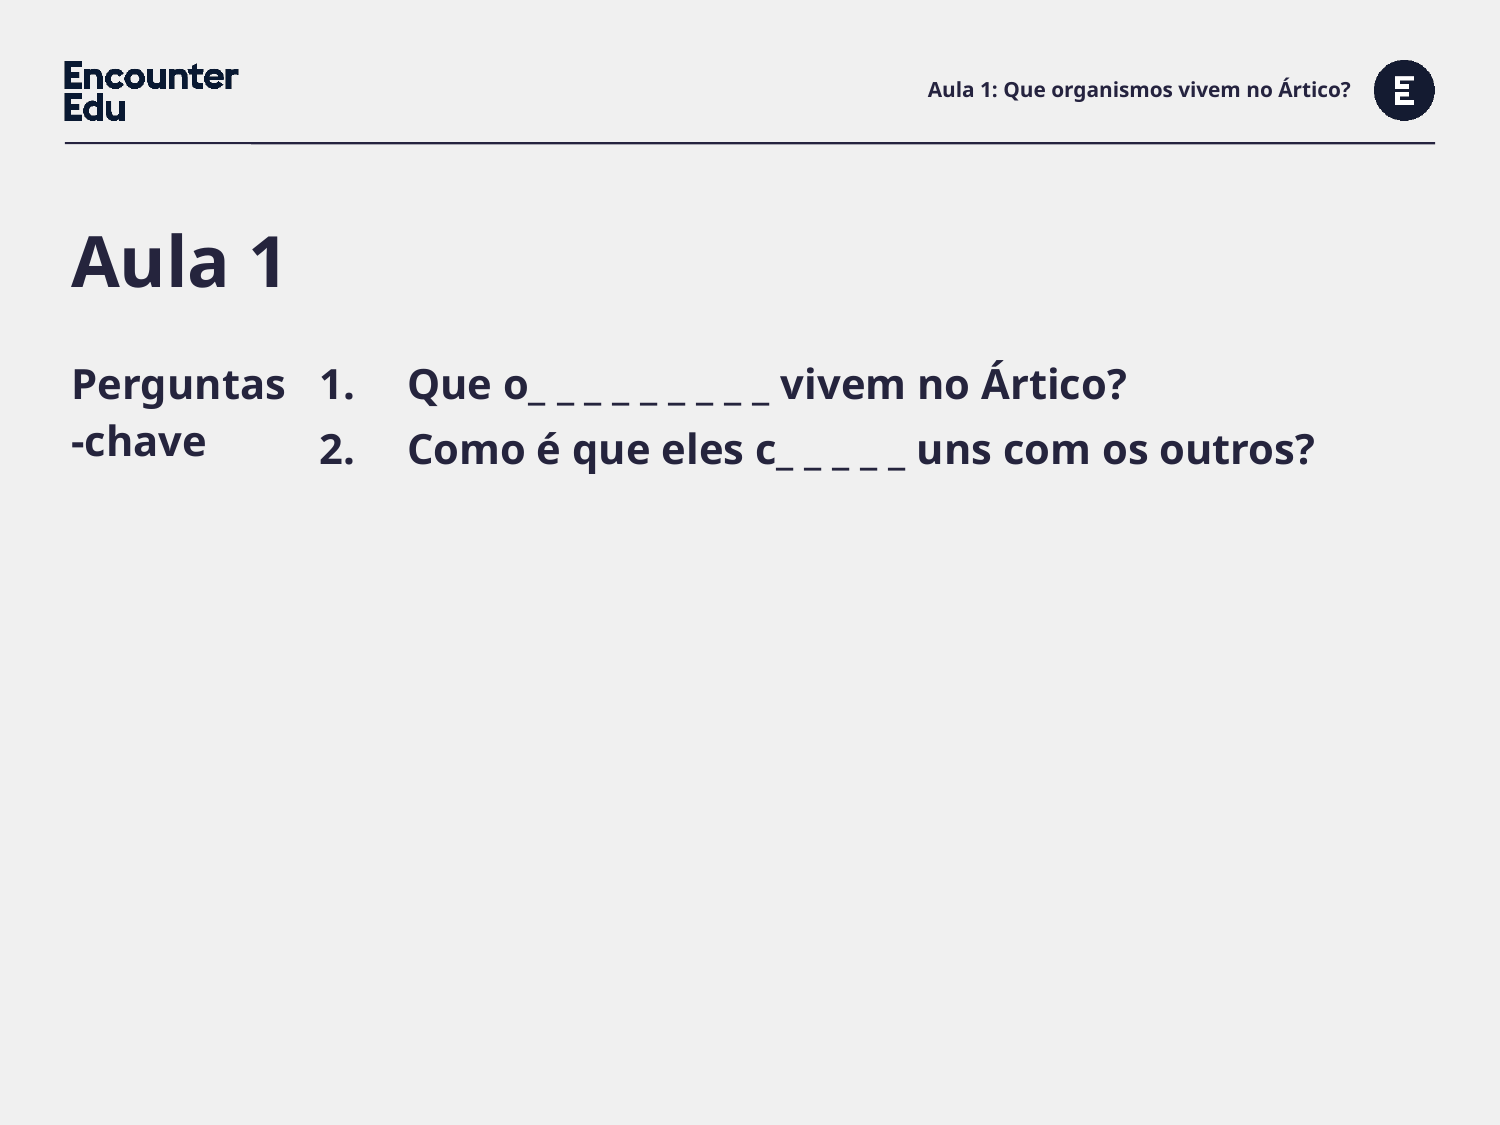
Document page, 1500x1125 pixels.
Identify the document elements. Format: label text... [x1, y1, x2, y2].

table_header Que o_ _ _ _ _ _ _ _ _ vivem no Ártico? Como é que eles c_ _ _ _ _ uns com os outros? [305, 347, 1468, 634]
picture [60, 59, 243, 122]
text_box Aula 1 [56, 209, 910, 310]
picture [1372, 58, 1436, 122]
table_header Perguntas-chave [56, 347, 305, 634]
title Aula 1: Que organismos vivem no Ártico? [749, 67, 1359, 114]
